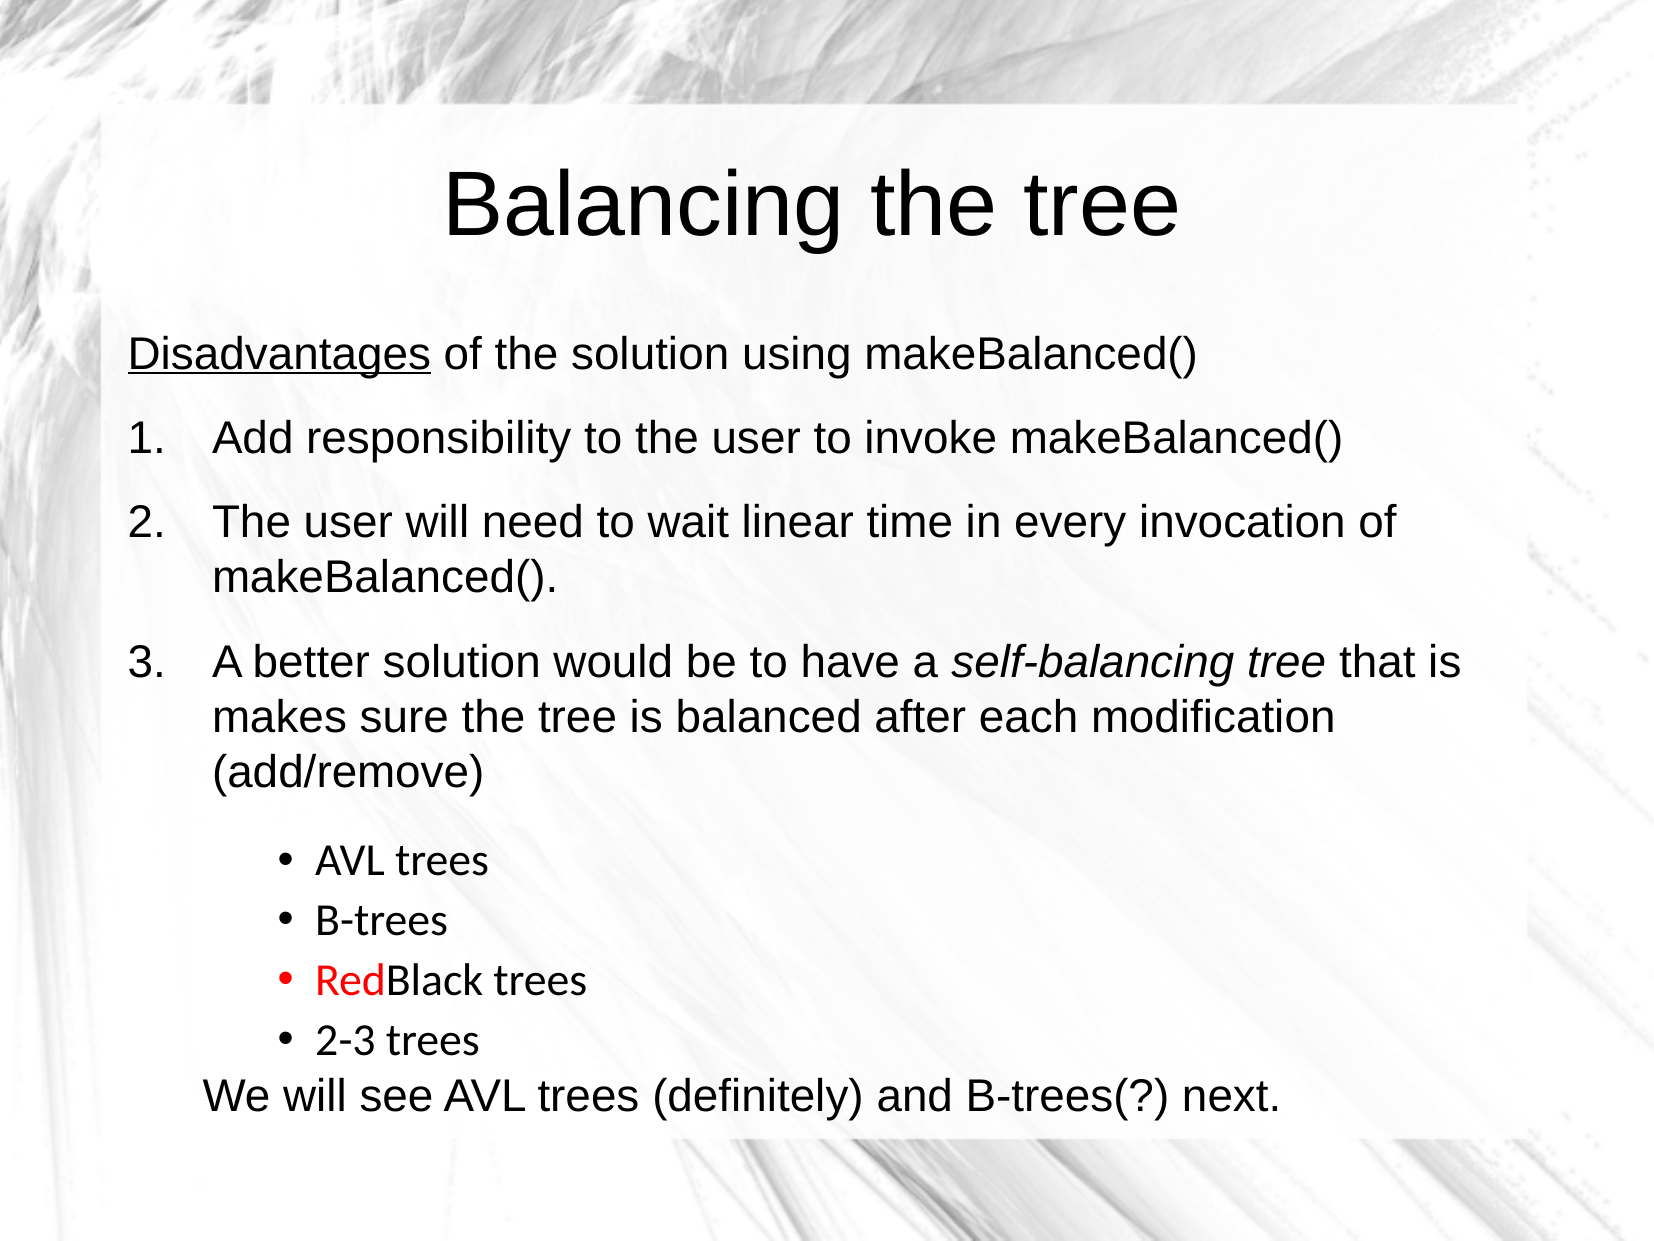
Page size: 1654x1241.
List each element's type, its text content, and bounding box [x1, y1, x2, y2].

list Disadvantages of the solution using makeBalanced() Add responsibility to the user to invoke makeBalanced() The user will need to wait linear time in every invocation of makeBalanced(). A better solution would be to have a self-balancing tree that is makes sure the tree is balanced after each modification (add/remove) AVL trees B-trees RedBlack trees 2-3 trees We will see AVL trees (definitely) and B-trees(?) next. [118, 319, 1571, 1109]
title Balancing the tree [118, 93, 1506, 299]
picture [0, 0, 1654, 1241]
